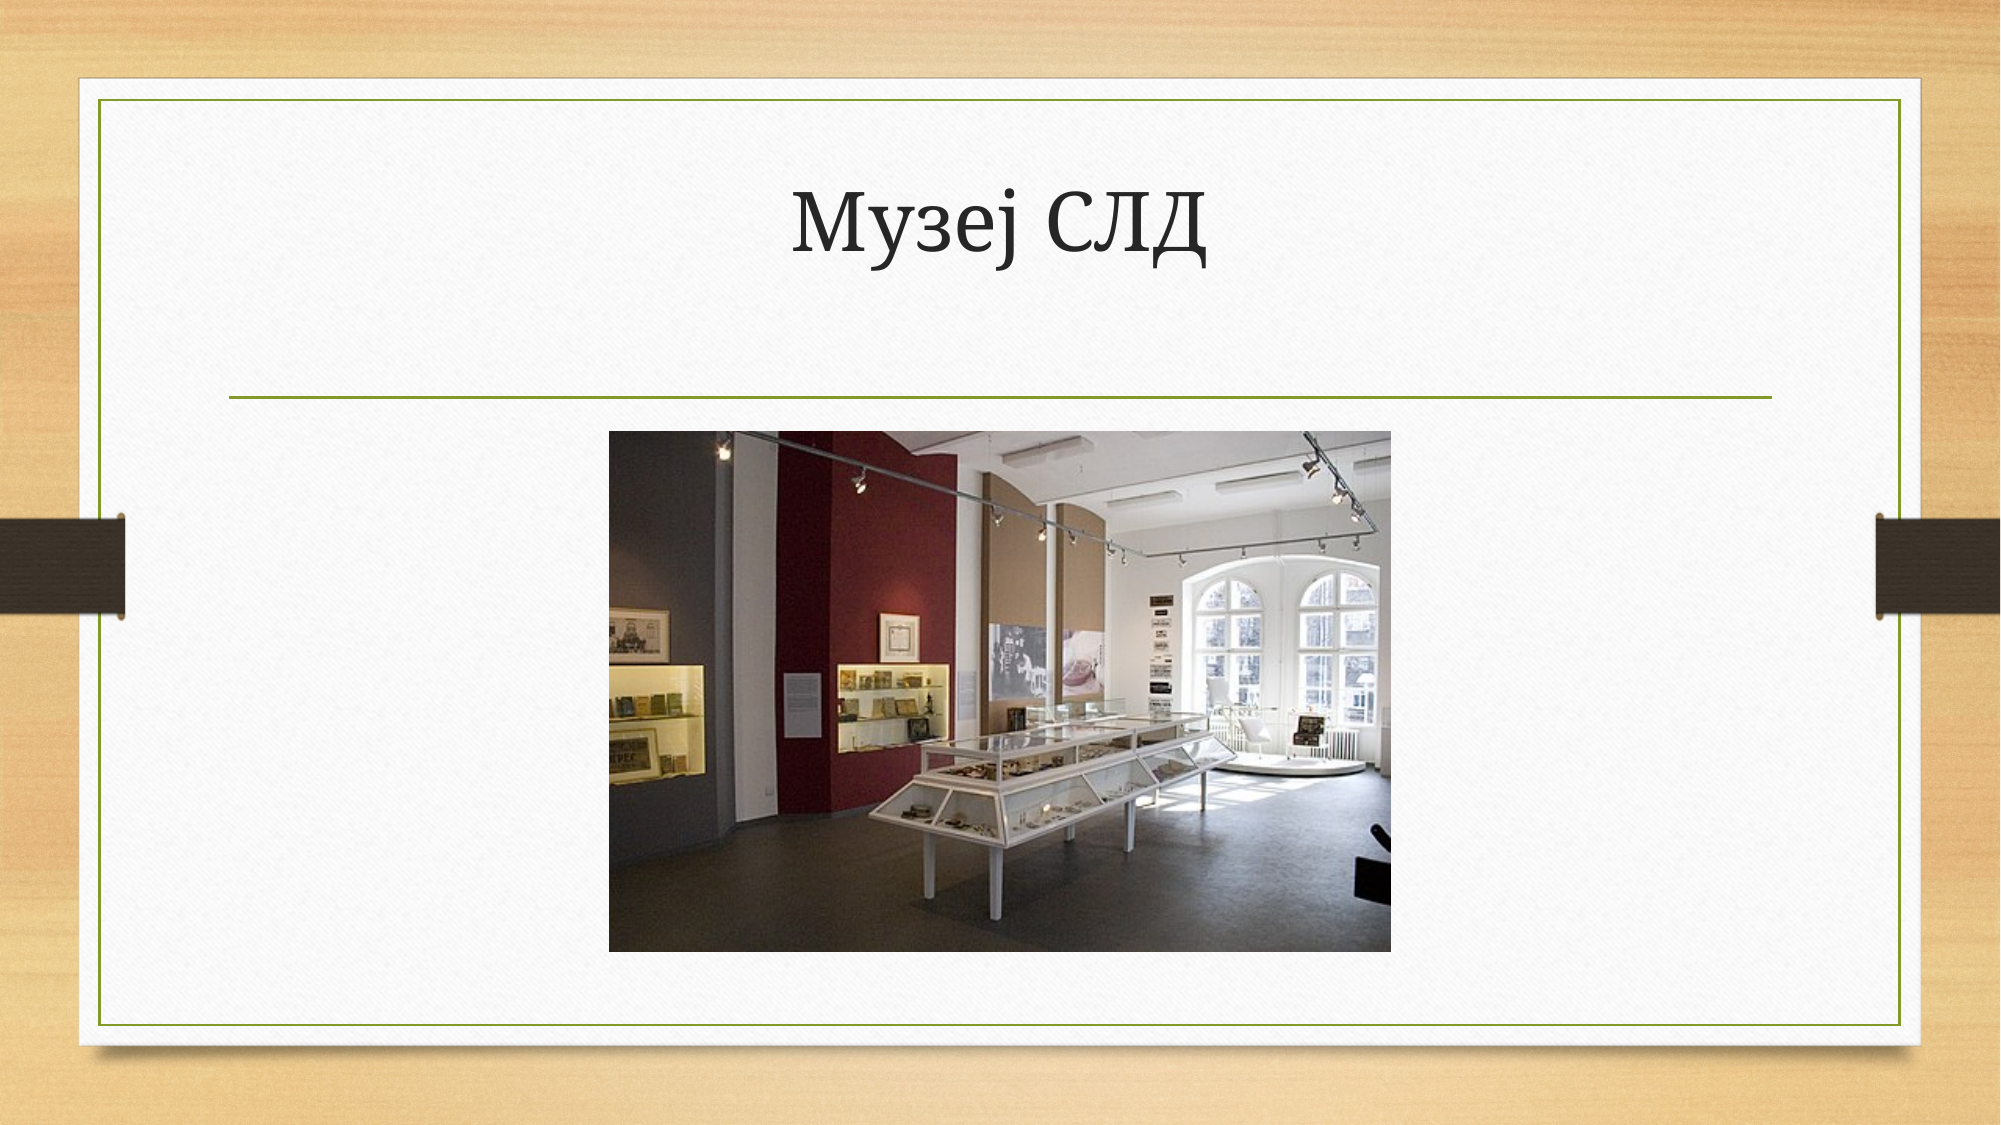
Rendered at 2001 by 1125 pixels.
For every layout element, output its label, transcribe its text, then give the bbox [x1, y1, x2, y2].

picture [0, 0, 2001, 1125]
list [609, 431, 1391, 953]
title Музеј СЛД [212, 161, 1788, 375]
